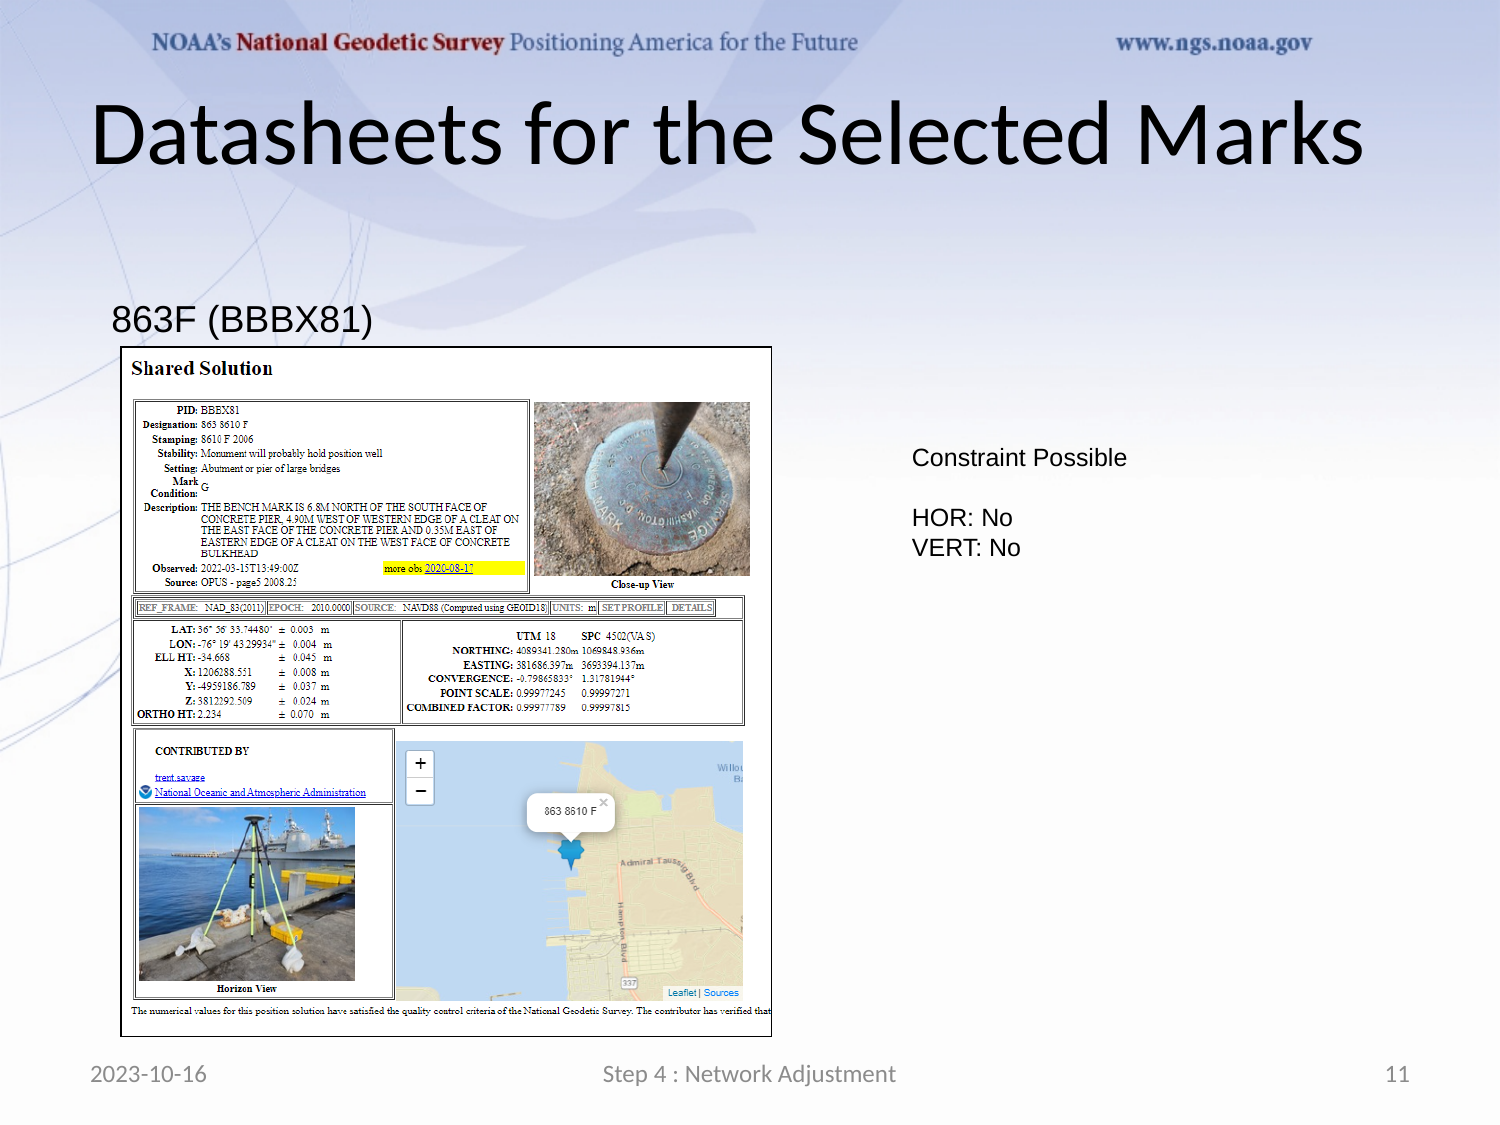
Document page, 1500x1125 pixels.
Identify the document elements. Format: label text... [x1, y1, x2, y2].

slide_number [75, 1042, 425, 1103]
footer Step 4 : Network Adjustment [512, 1042, 988, 1103]
picture [0, 0, 1500, 1125]
text_box Constraint Possible HOR: No VERT: No [897, 434, 1181, 569]
title Datasheets for the Selected Marks [74, 74, 1426, 181]
text_box 863F (BBBX81) [96, 288, 395, 348]
slide_number 11 [1074, 1042, 1425, 1103]
